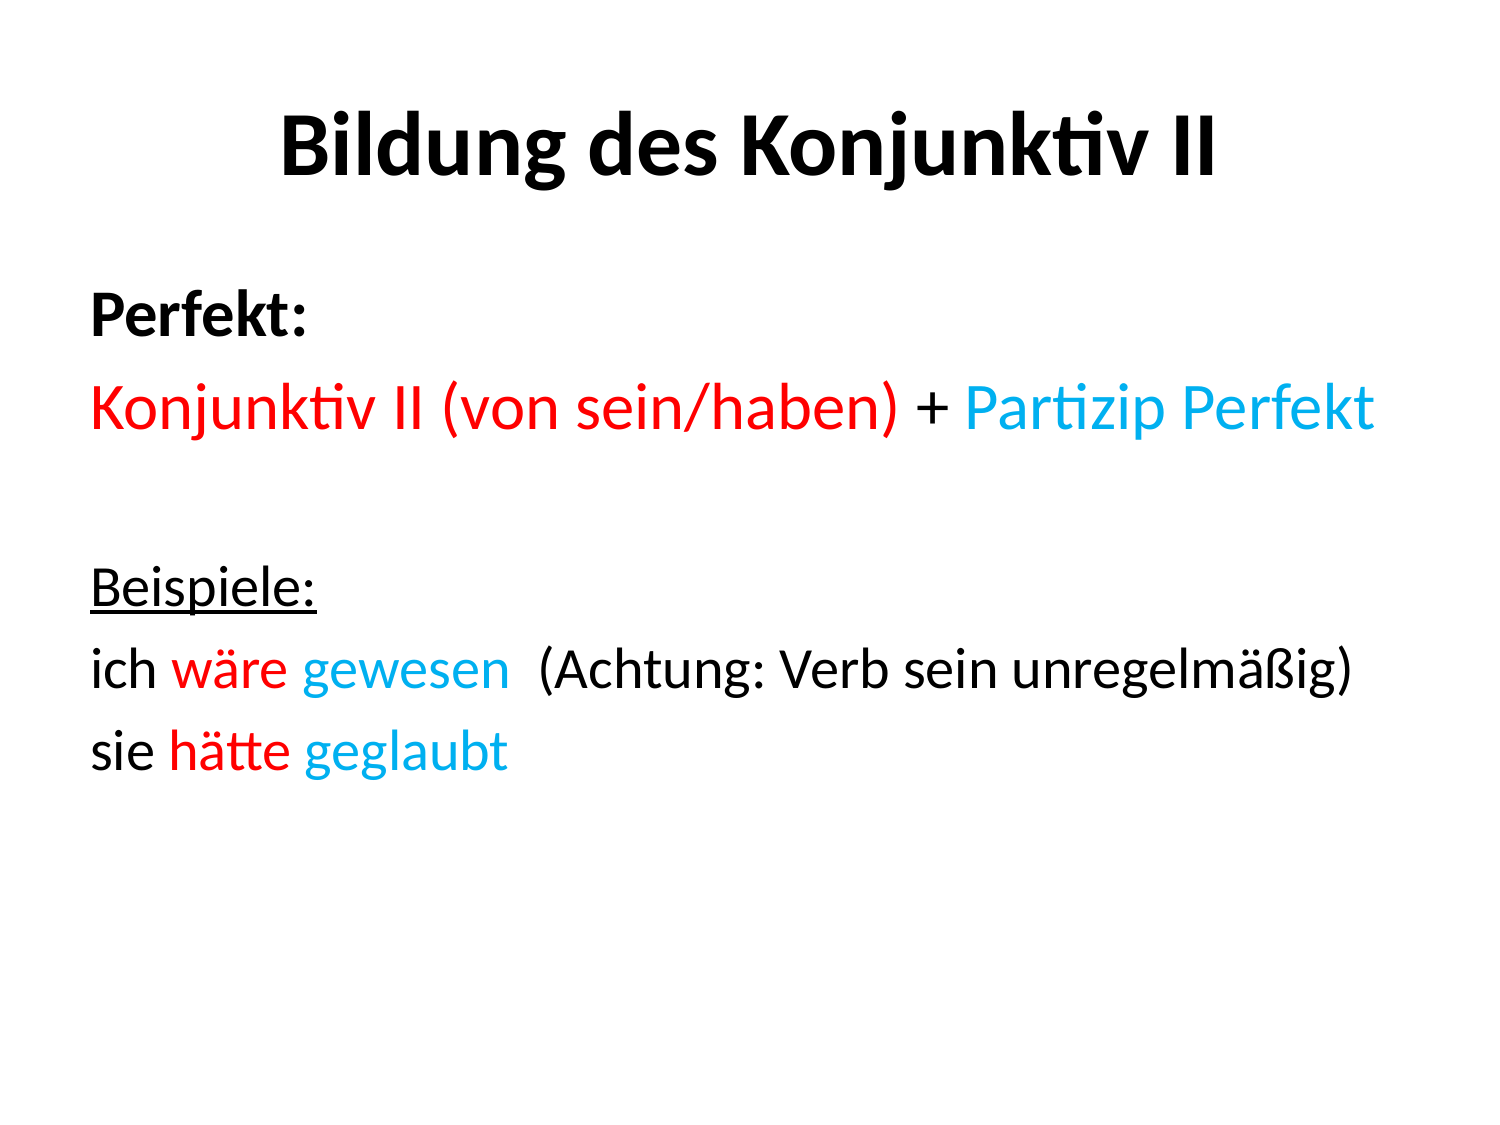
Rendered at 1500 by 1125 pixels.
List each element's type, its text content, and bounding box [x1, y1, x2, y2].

list Perfekt: Konjunktiv II (von sein/haben) + Partizip Perfekt Beispiele: ich wäre gewesen (Achtung: Verb sein unregelmäßig) sie hätte geglaubt [75, 262, 1425, 1005]
title Bildung des Konjunktiv II [75, 45, 1425, 233]
